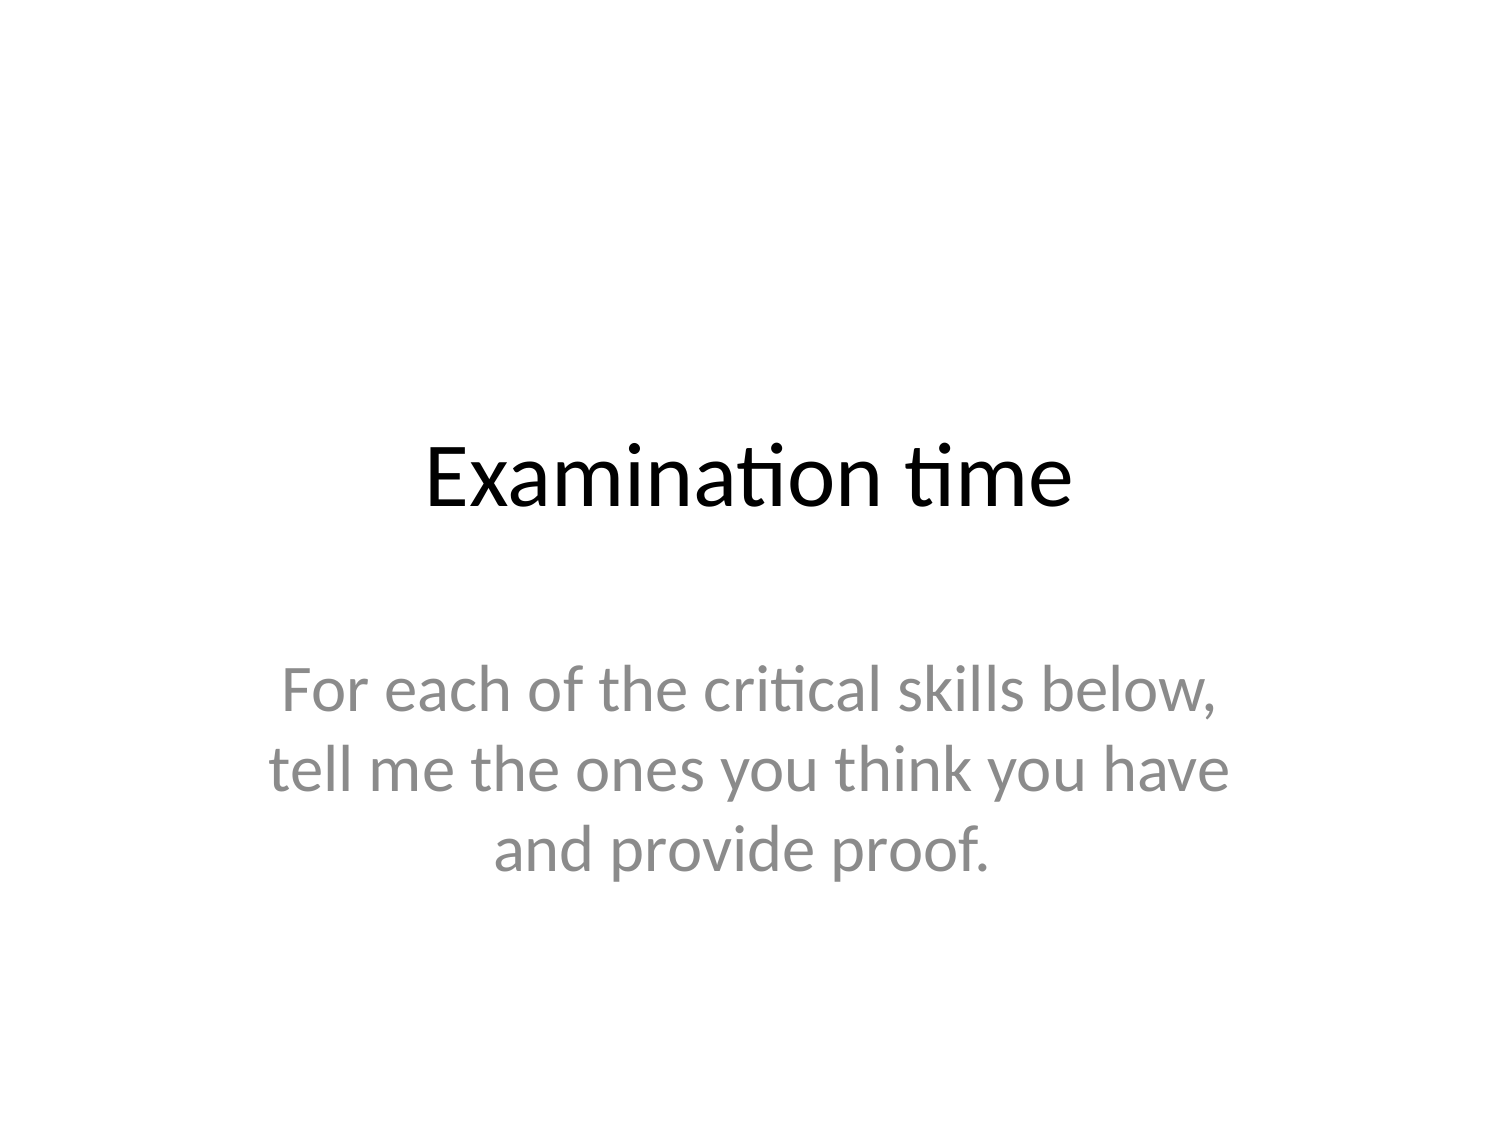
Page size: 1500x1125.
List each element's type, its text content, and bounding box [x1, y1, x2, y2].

subtitle For each of the critical skills below, tell me the ones you think you have and provide proof. [225, 637, 1275, 925]
title Examination time [112, 349, 1388, 591]
